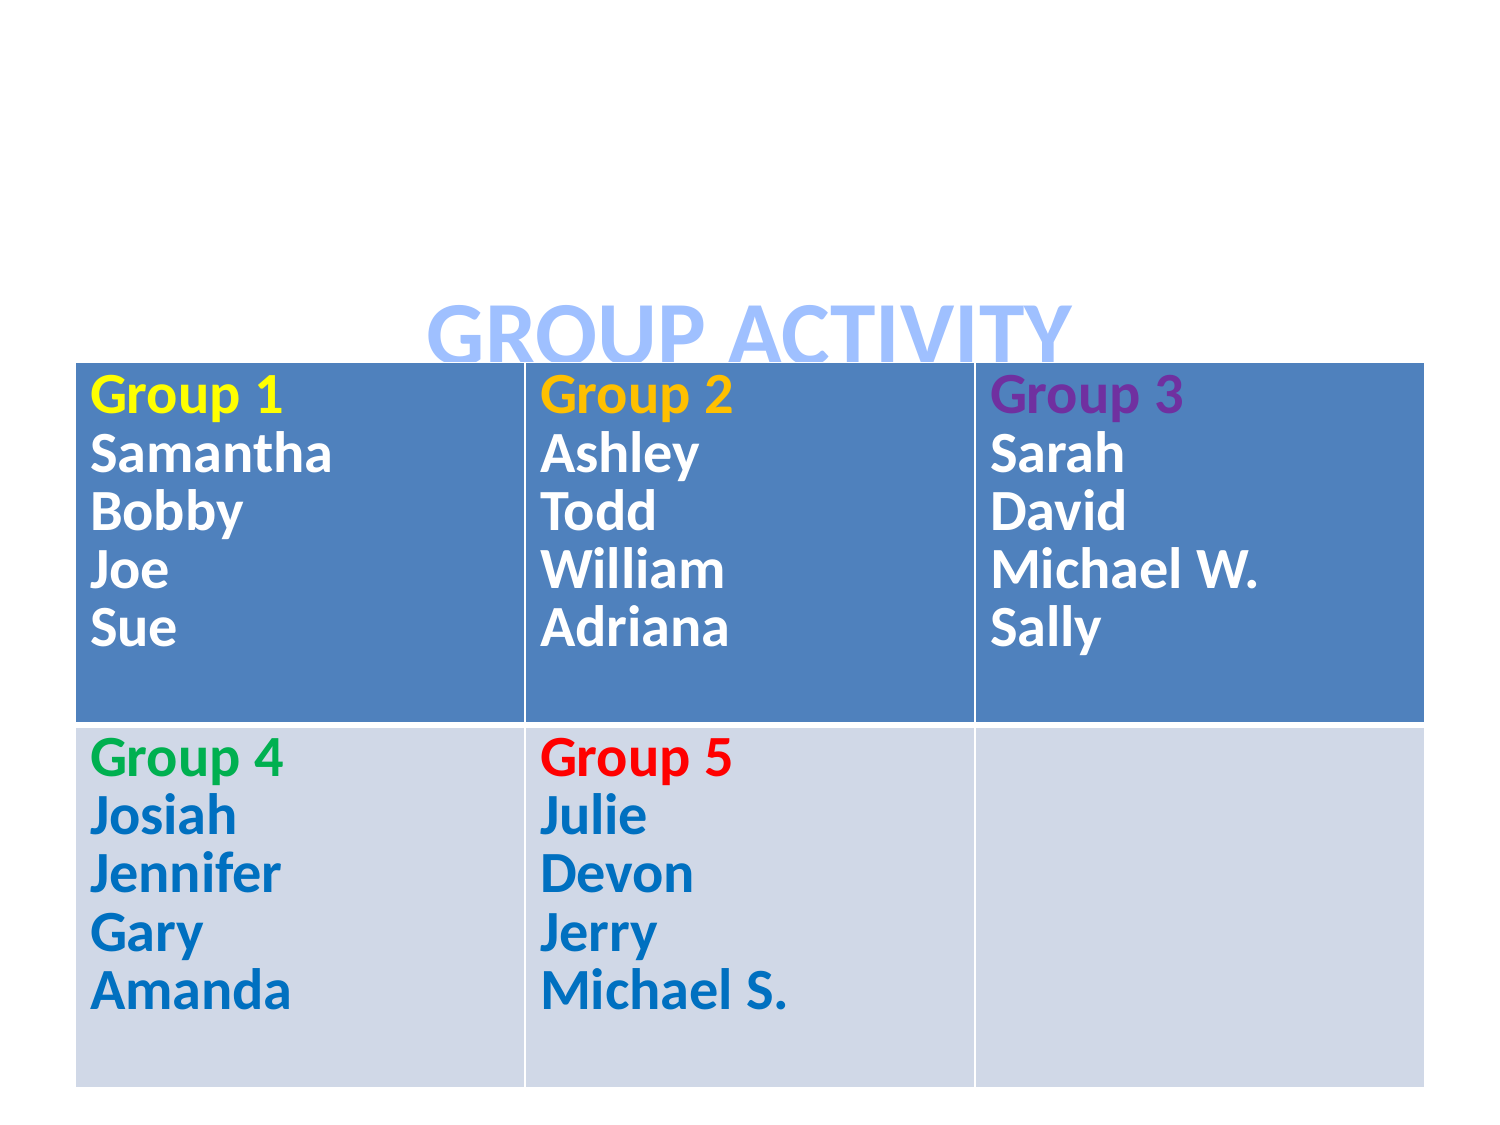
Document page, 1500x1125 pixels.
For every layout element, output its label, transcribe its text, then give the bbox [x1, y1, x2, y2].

table_header Group 3 Sarah David Michael W. Sally [976, 363, 1424, 722]
table_header Group 1 Samantha Bobby Joe Sue [76, 363, 524, 722]
table_cell Group 5 Julie Devon Jerry Michael S. [526, 728, 974, 1087]
table_cell [976, 728, 1424, 1087]
table_cell Group 4 Josiah Jennifer Gary Amanda [76, 728, 524, 1087]
table_header Group 2 Ashley Todd William Adriana [526, 363, 974, 722]
title GROUP ACTIVITY [75, 45, 1425, 362]
